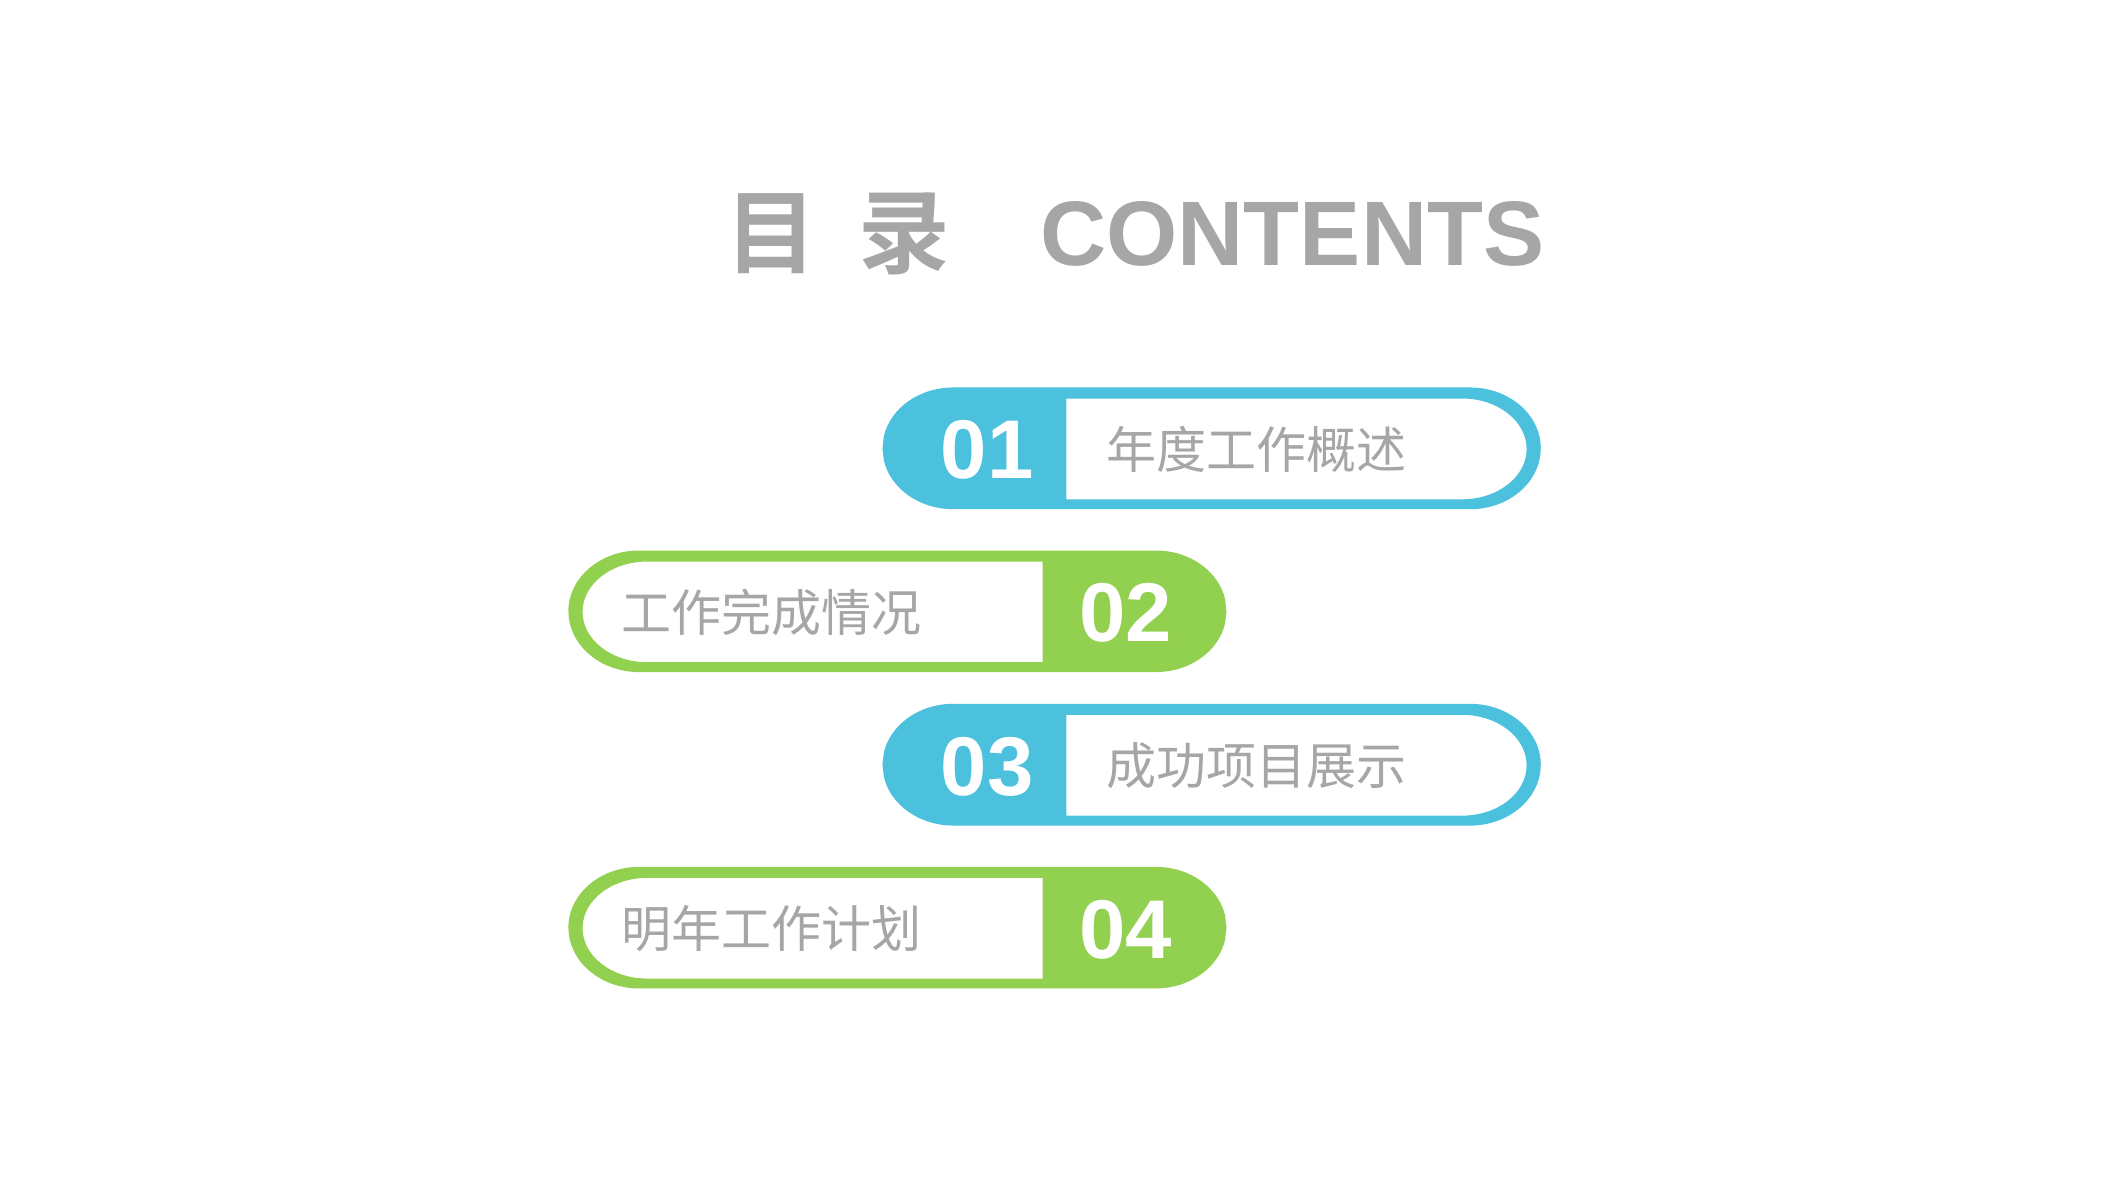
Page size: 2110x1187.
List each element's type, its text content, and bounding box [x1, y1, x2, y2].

text_box 成功项目展示 [882, 703, 1541, 826]
text_box 01 [917, 395, 1057, 496]
text_box 明年工作计划 [568, 866, 1227, 989]
text_box CONTENTS [1032, 173, 1553, 284]
text_box 年度工作概述 [882, 387, 1541, 510]
text_box 04 [1056, 874, 1196, 975]
text_box 03 [917, 711, 1057, 812]
text_box 工作完成情况 [568, 550, 1227, 673]
text_box 02 [1056, 558, 1196, 659]
text_box 目 录 [700, 174, 976, 285]
